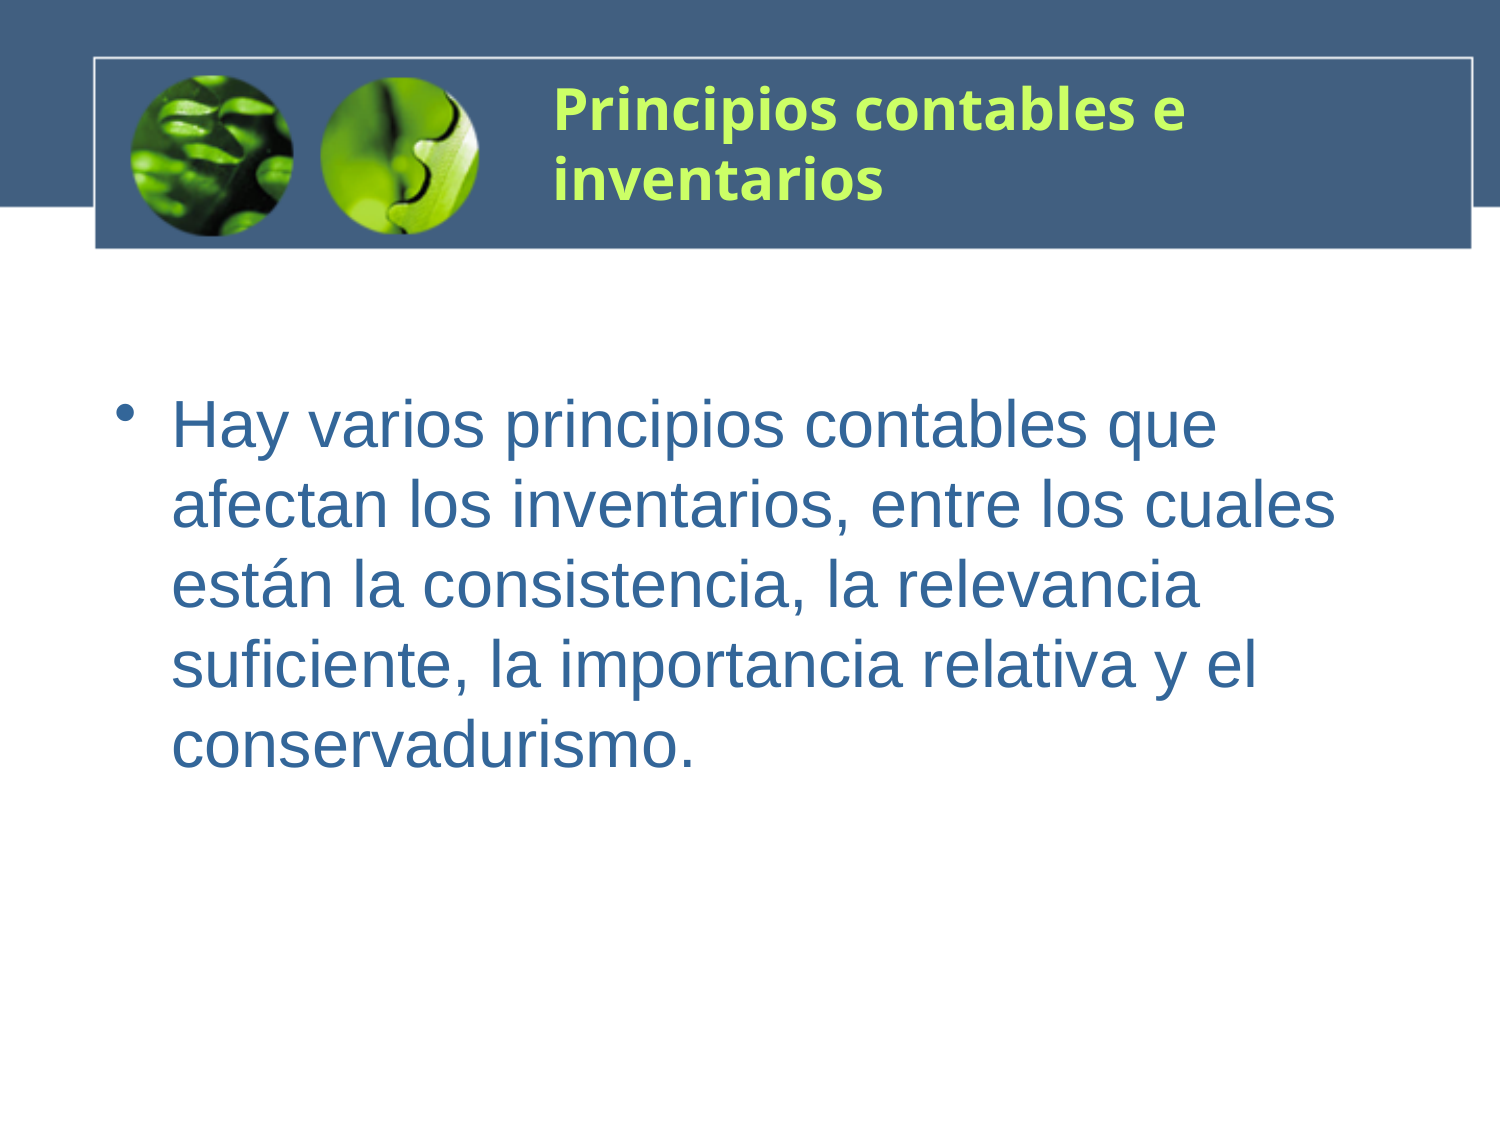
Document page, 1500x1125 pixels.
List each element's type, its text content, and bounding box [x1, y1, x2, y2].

picture [0, 0, 1500, 1125]
list Hay varios principios contables que afectan los inventarios, entre los cuales están la consistencia, la relevancia suficiente, la importancia relativa y el conservadurismo. [99, 373, 1463, 988]
title Principios contables e inventarios [537, 90, 1450, 265]
